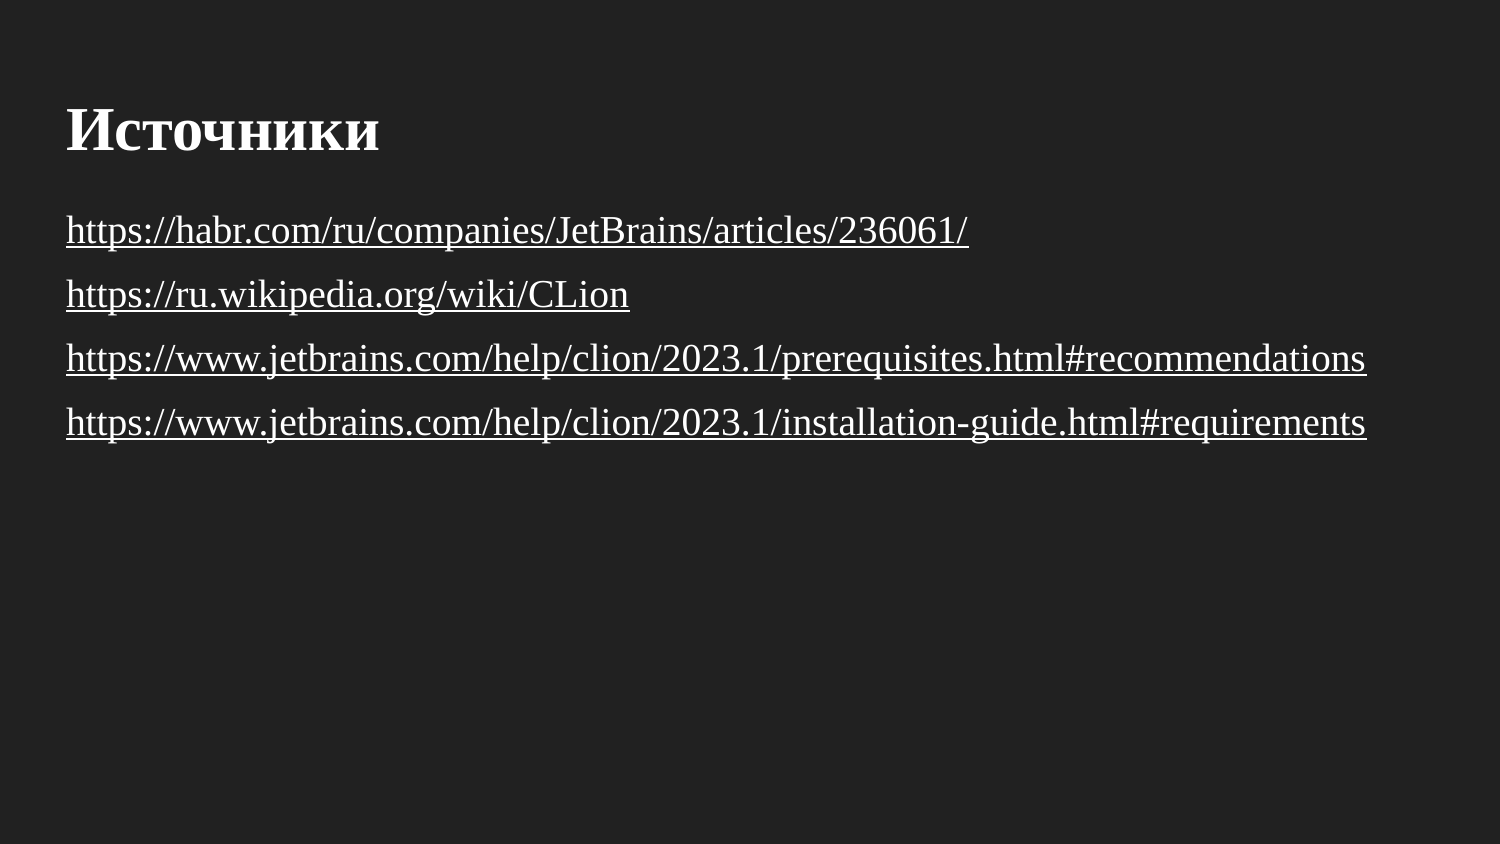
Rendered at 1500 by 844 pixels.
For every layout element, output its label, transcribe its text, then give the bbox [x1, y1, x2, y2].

title Источники [51, 72, 1449, 167]
list https://habr.com/ru/companies/JetBrains/articles/236061/ https://ru.wikipedia.org/wiki/CLion https://www.jetbrains.com/help/clion/2023.1/prerequisites.html#recommendations https://www.jetbrains.com/help/clion/2023.1/installation-guide.html#requirements [51, 189, 1449, 750]
